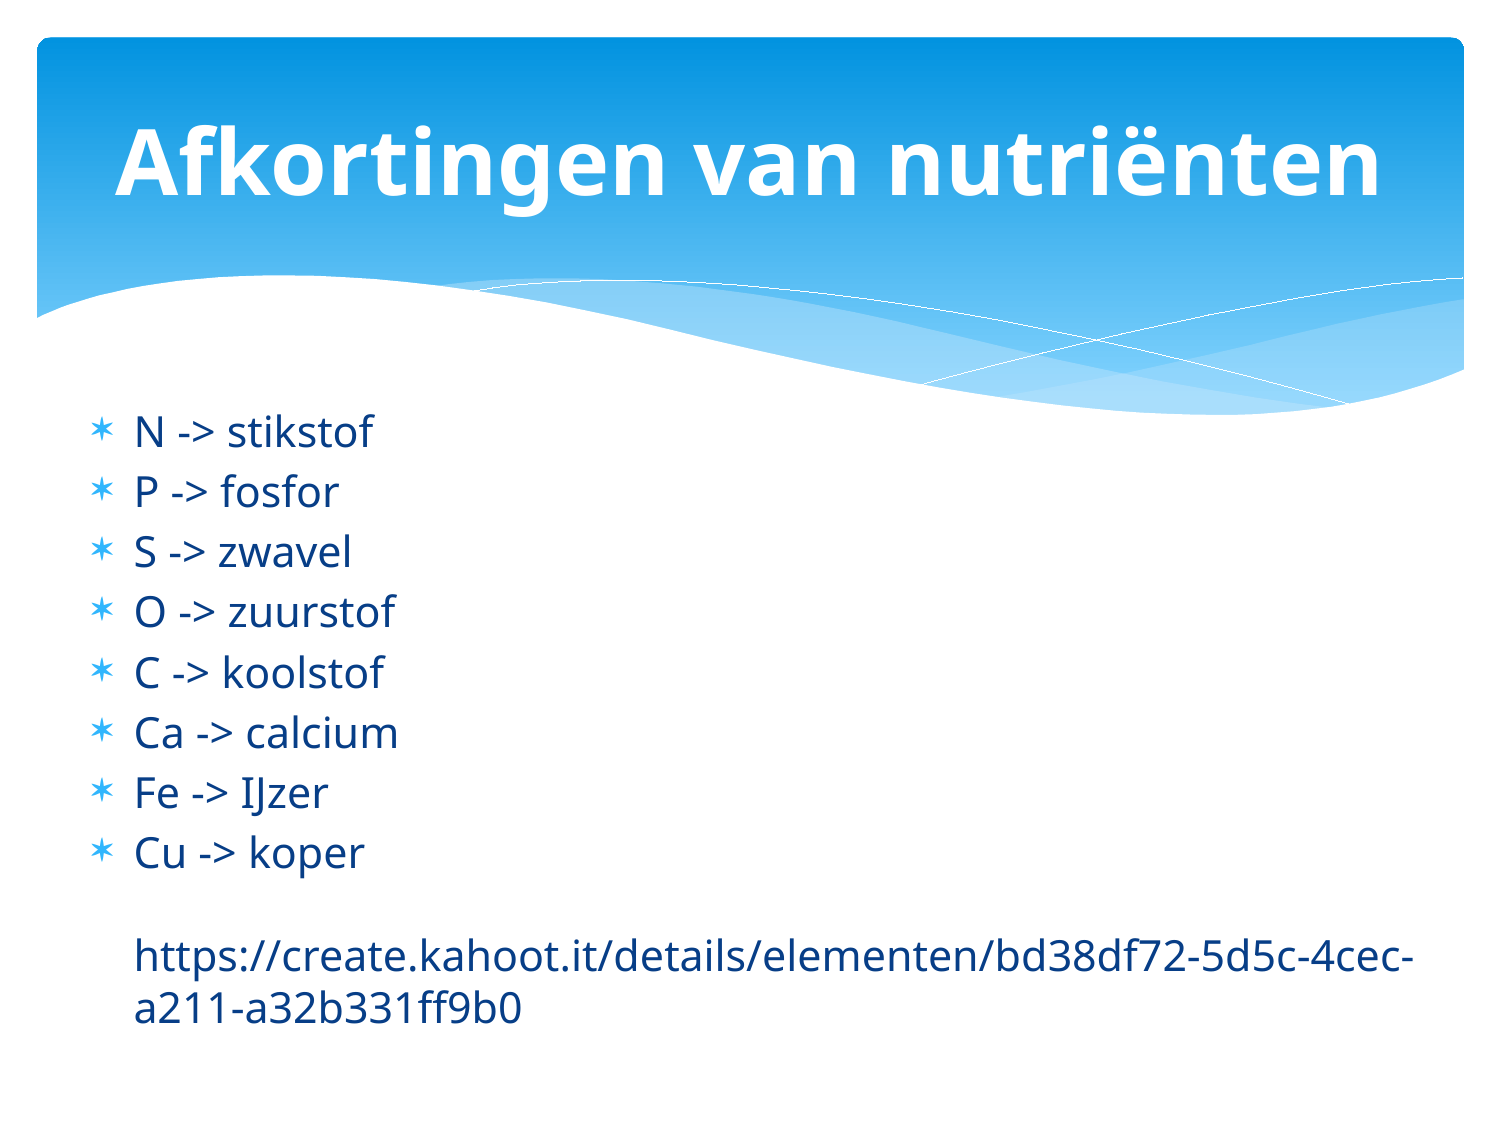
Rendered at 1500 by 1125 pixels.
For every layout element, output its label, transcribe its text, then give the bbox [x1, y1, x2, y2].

list N -> stikstof P -> fosfor S -> zwavel O -> zuurstof C -> koolstof Ca -> calcium Fe -> IJzer Cu -> koper https://create.kahoot.it/details/elementen/bd38df72-5d5c-4cec-a211-a32b331ff9b0 [76, 397, 1447, 1041]
title Afkortingen van nutriënten [75, 55, 1425, 261]
